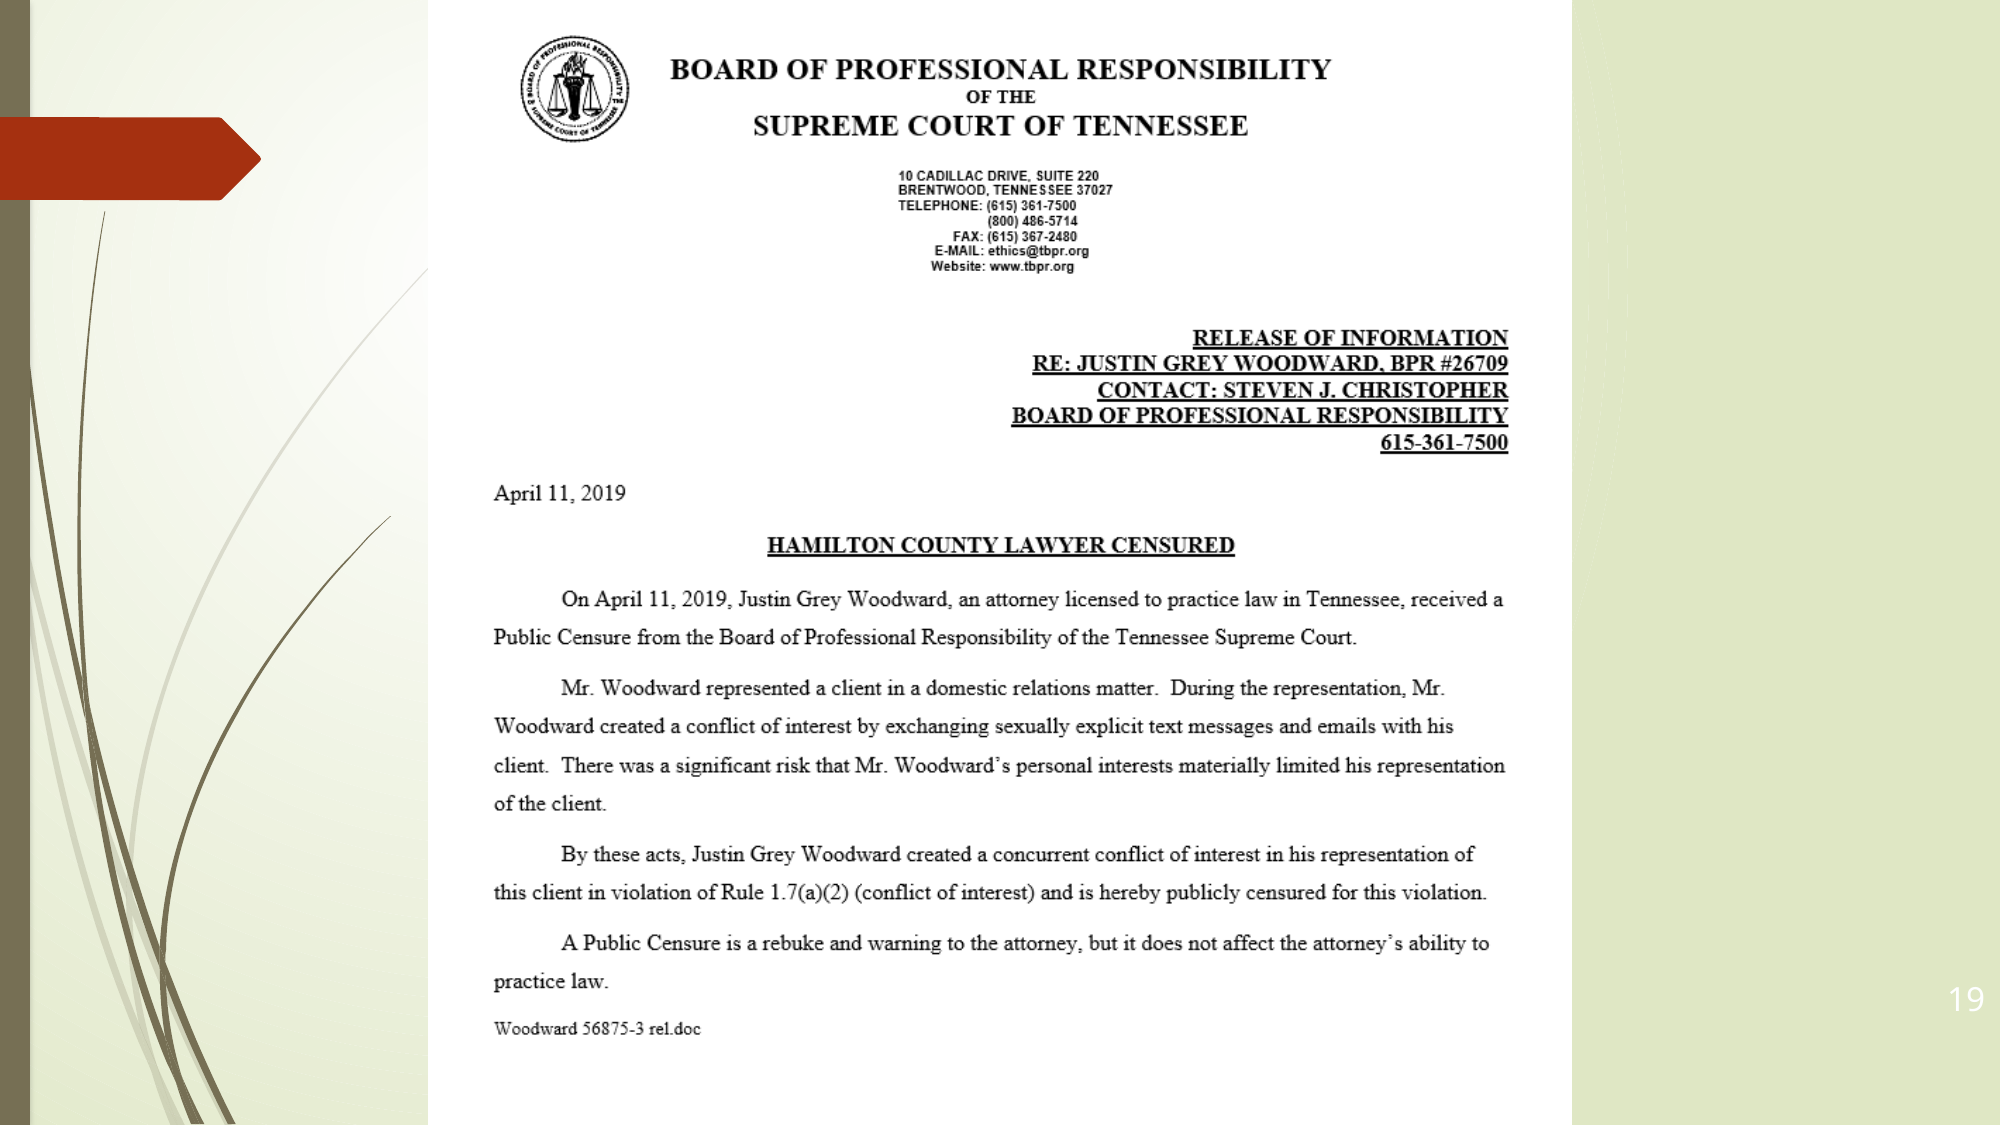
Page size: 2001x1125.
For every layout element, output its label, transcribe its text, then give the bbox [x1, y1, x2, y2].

slide_number 19 [1866, 959, 2000, 1043]
picture [428, 0, 1572, 1125]
